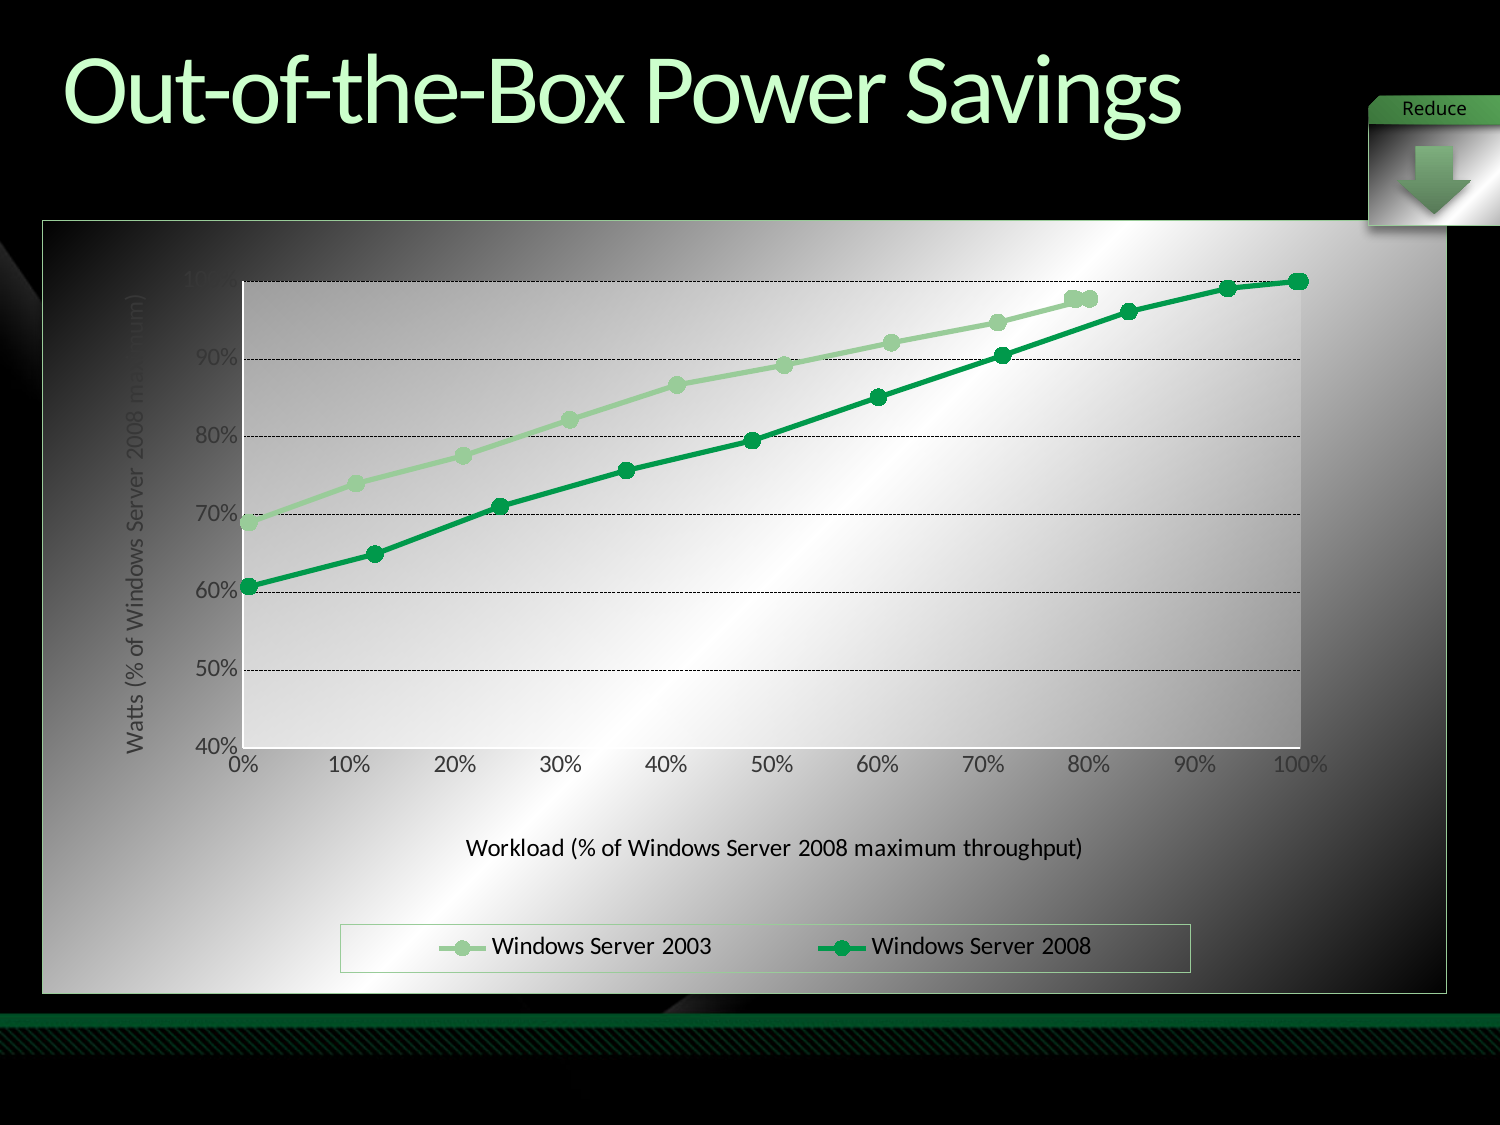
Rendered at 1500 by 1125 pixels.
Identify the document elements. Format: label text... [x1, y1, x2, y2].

text_box [42, 220, 1447, 994]
chart [80, 252, 1380, 976]
title Out-of-the-Box Power Savings [62, 37, 1438, 111]
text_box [1368, 89, 1500, 227]
picture [0, 0, 1500, 1125]
